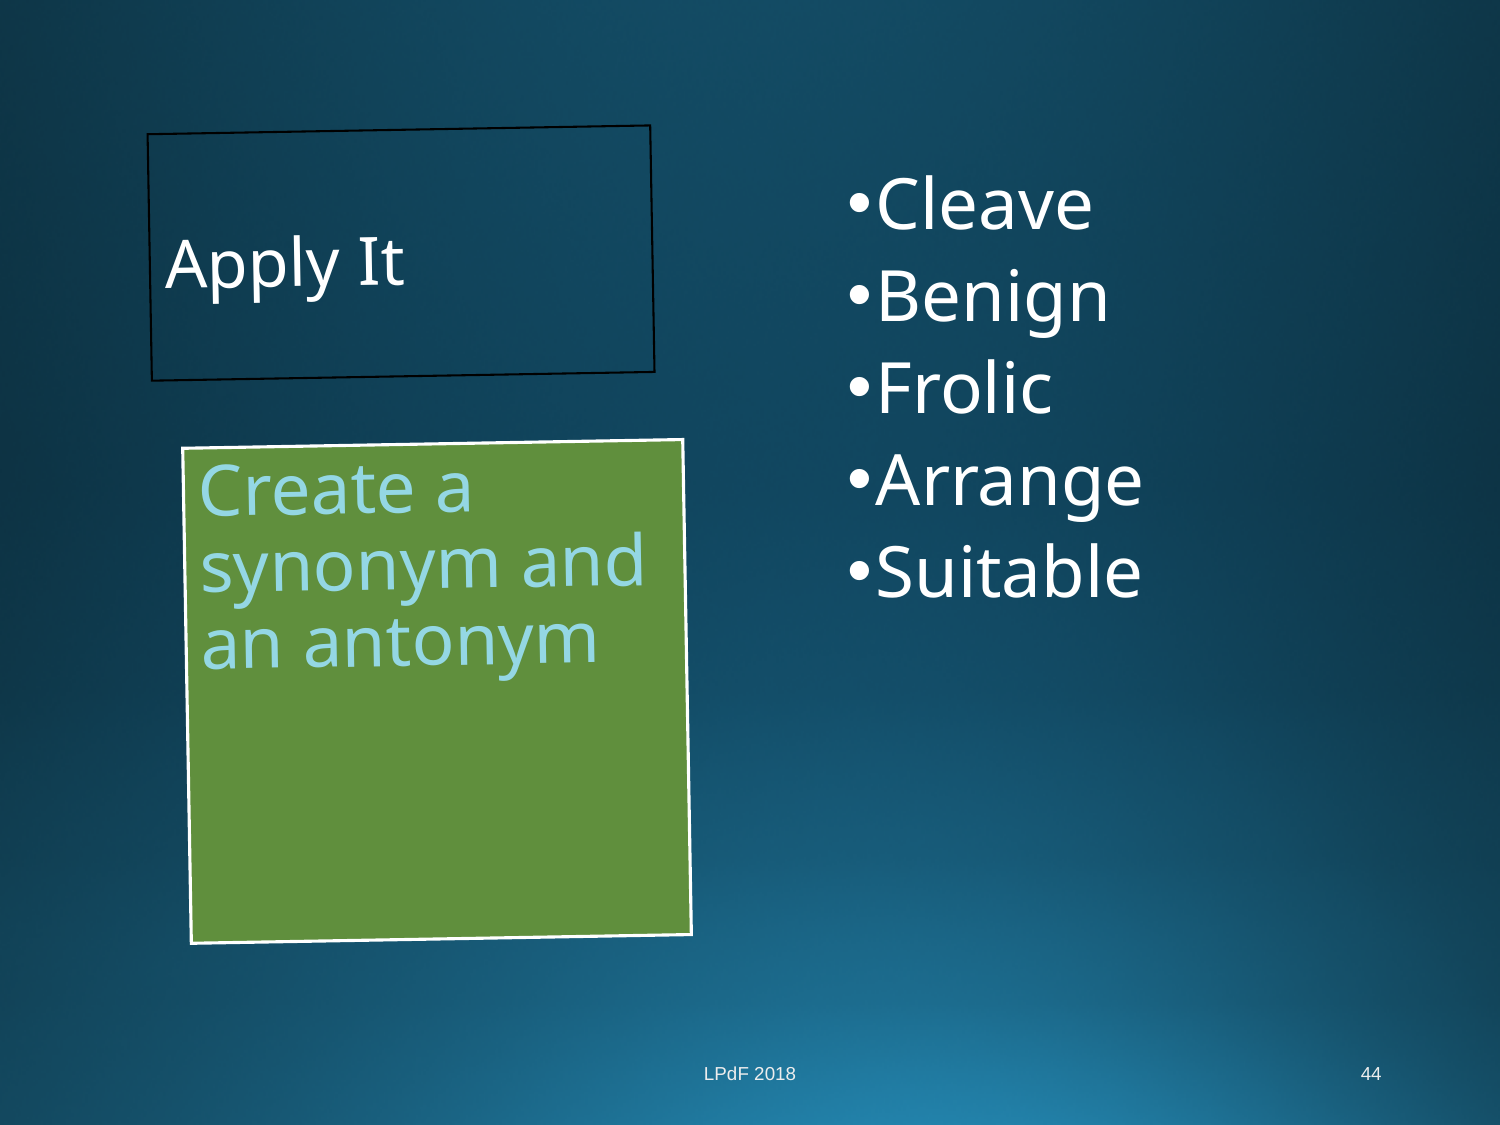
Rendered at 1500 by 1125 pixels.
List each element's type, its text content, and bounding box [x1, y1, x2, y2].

list Create a synonym and an antonym [181, 437, 693, 945]
title Apply It [146, 124, 656, 382]
list Cleave Benign Frolic Arrange Suitable [832, 160, 1500, 961]
picture [0, 0, 1500, 1125]
slide_number 44 [1059, 1042, 1397, 1103]
footer LPdF 2018 [496, 1042, 1004, 1103]
